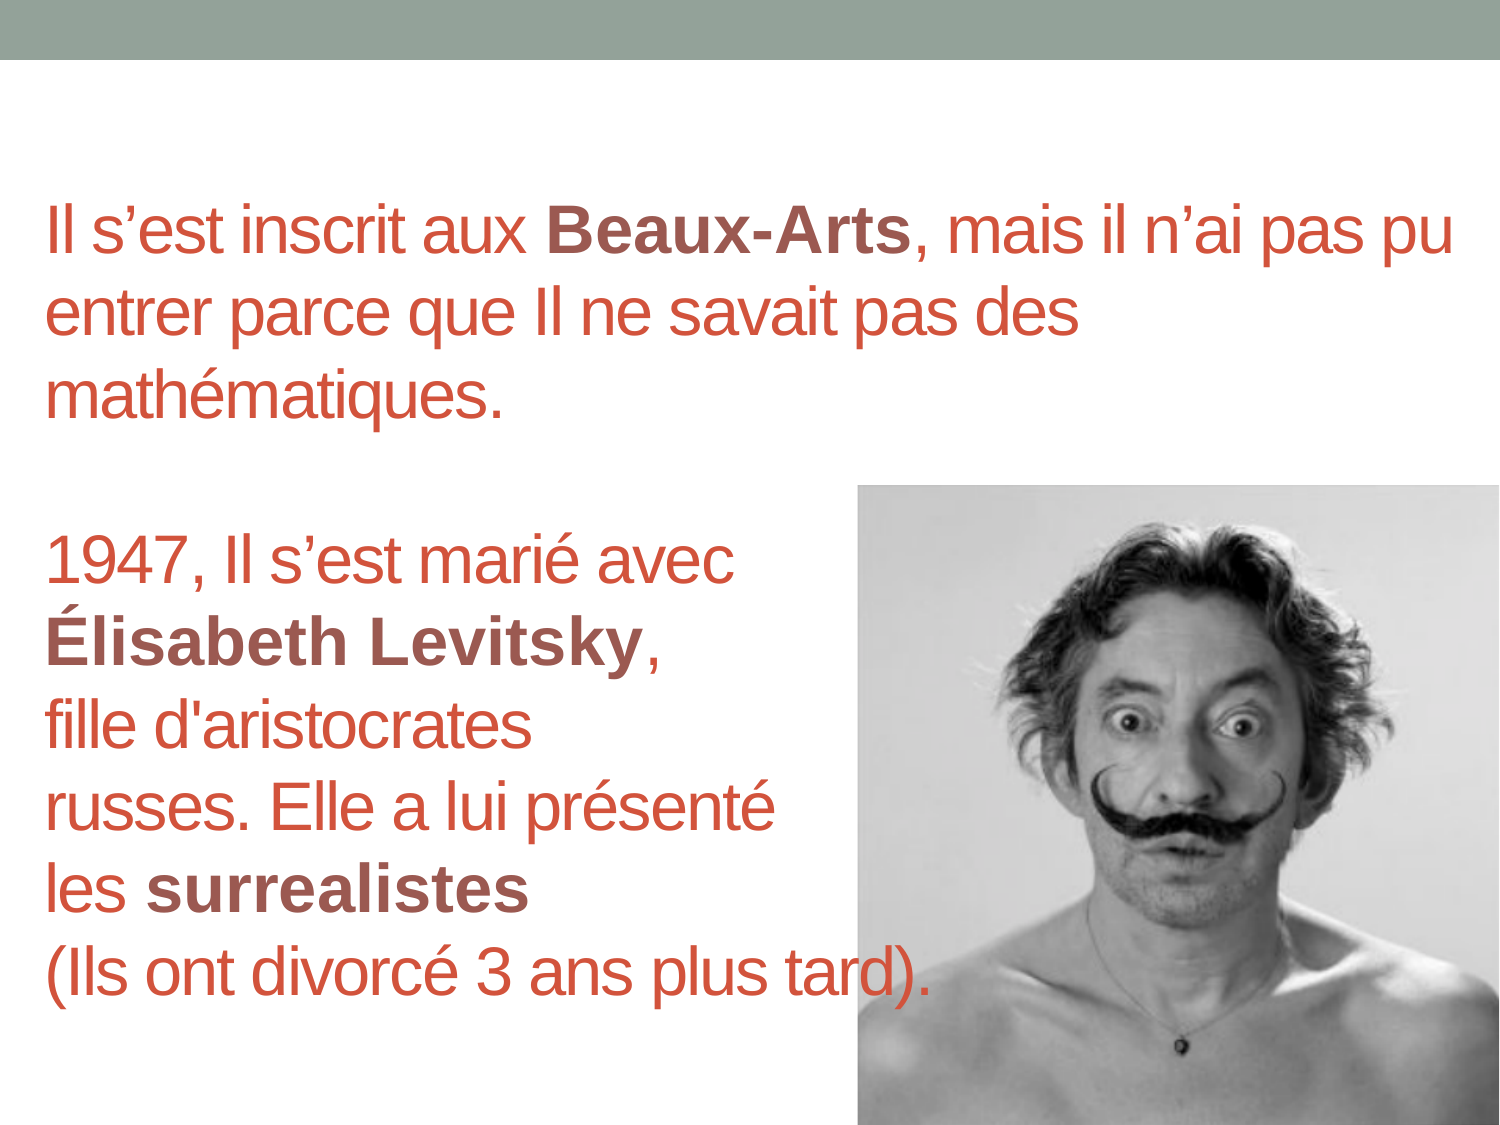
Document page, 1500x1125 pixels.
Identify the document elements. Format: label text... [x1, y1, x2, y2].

picture [857, 484, 1500, 1125]
title Il s’est inscrit aux Beaux-Arts, mais il n’ai pas pu entrer parce que Il ne savait pas des mathématiques. 1947, Il s’est marié avec Élisabeth Levitsky, fille d'aristocrates russes. Elle a lui présenté les surrealistes (Ils ont divorcé 3 ans plus tard). [29, 0, 1500, 1094]
